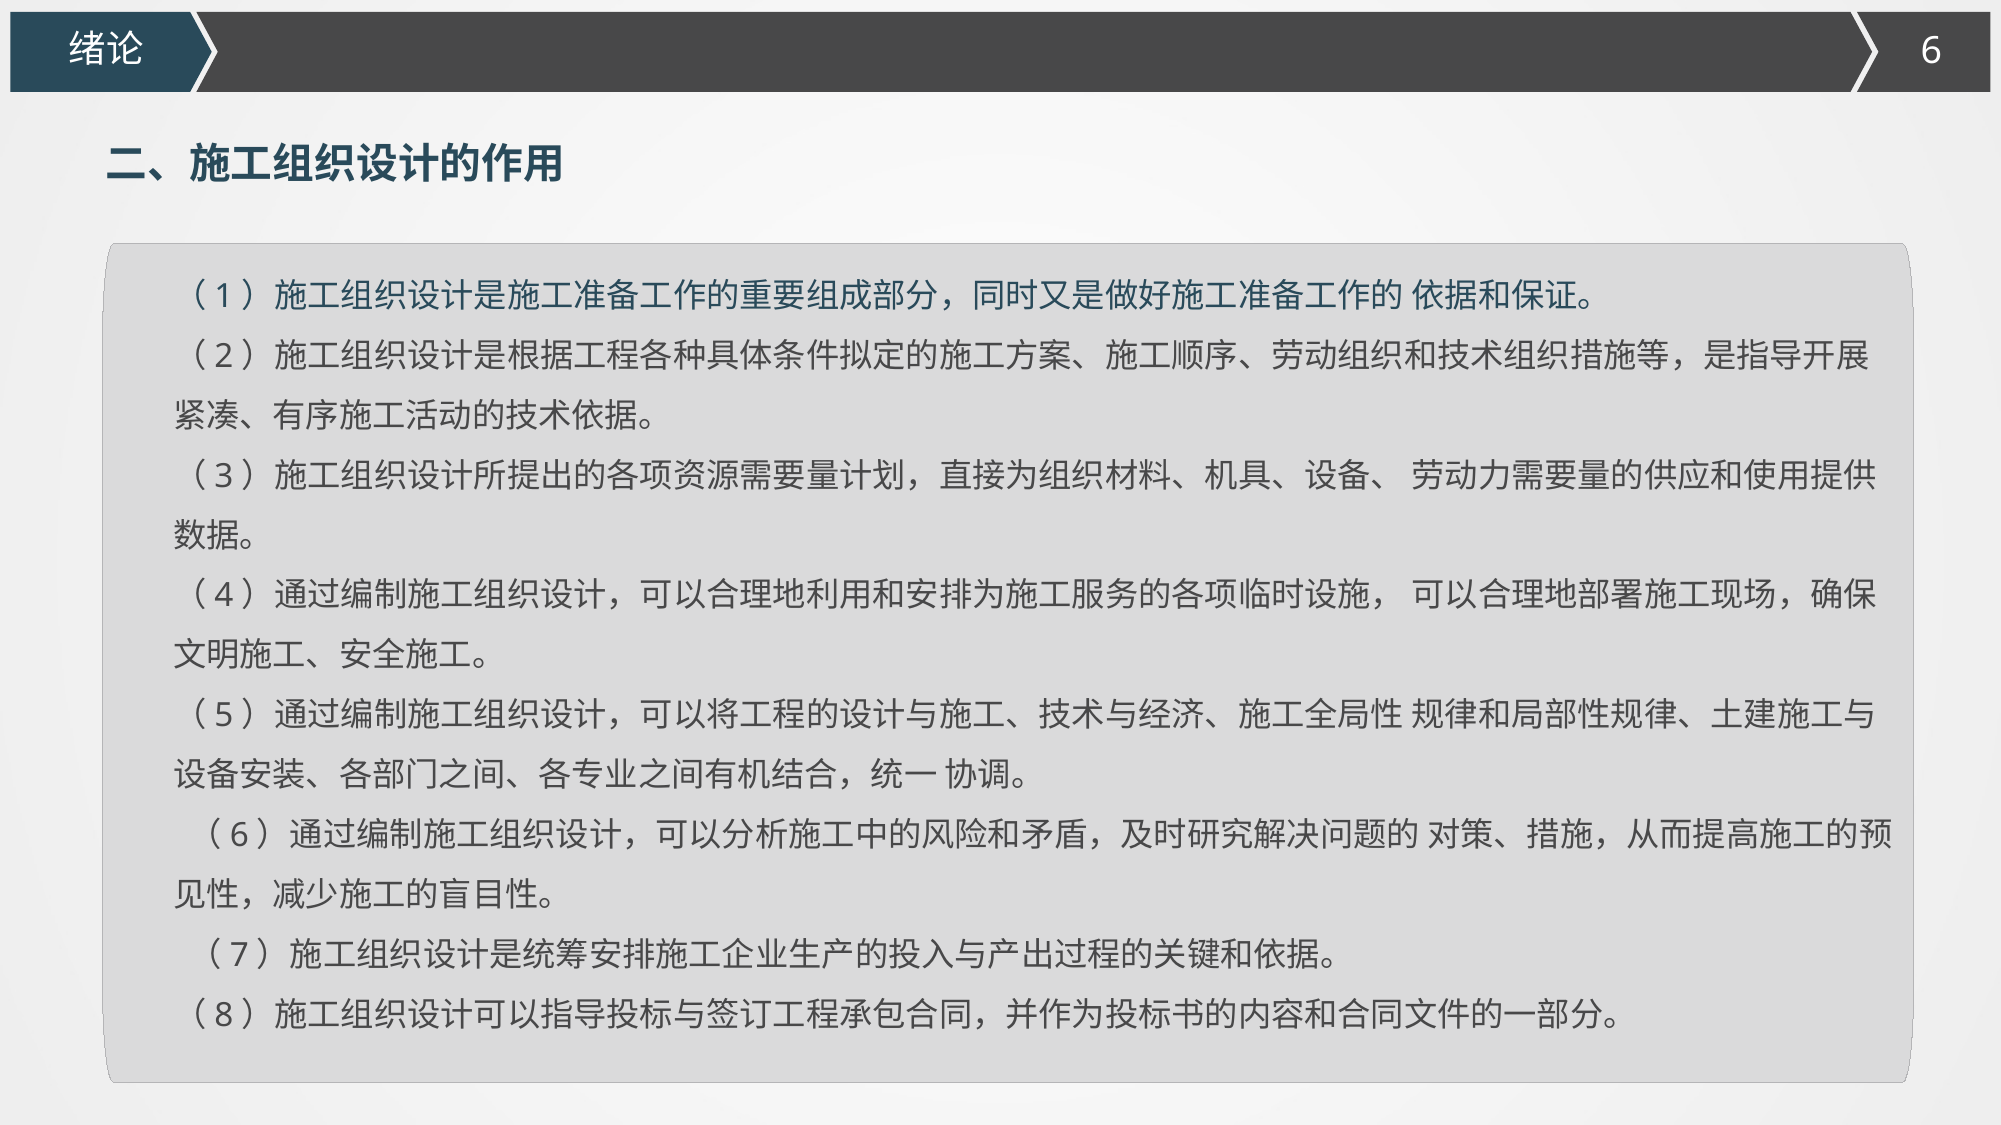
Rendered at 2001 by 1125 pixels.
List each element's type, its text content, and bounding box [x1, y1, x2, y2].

text_box [102, 243, 1906, 1083]
picture [0, 0, 2001, 1125]
text_box 绪论 [46, 17, 159, 78]
text_box 二、施工组织设计的作用 [90, 129, 741, 194]
text_box （1）施工组织设计是施工准备工作的重要组成部分，同时又是做好施工准备工作的 依据和保证。 （2）施工组织设计是根据工程各种具体条件拟定的施工方案、施工顺序、劳动组织和技术组织措施等，是指导开展紧凑、有序施工活动的技术依据。 （3）施工组织设计所提出的各项资源需要量计划，直接为组织材料、机具、设备、 劳动力需要量的供应和使用提供数据。 （4）通过编制施工组织设计，可以合理地利用和安排为施工服务的各项临时设施， 可以合理地部署施工现场，确保文明施工、安全施工。 （5）通过编制施工组织设计，可以将工程的设计与施工、技术与经济、施工全局性 规律和局部性规律、土建施工与设备安装、各部门之间、各专业之间有机结合，统一 协调。 （6）通过编制施工组织设计，可以分析施工中的风险和矛盾，及时研究解决问题的 对策、措施，从而提高施工的预见性，减少施工的盲目性。 （7）施工组织设计是统筹安排施工企业生产的投入与产出过程的关键和依据。 （8）施工组织设计可以指导投标与签订工程承包合同，并作为投标书的内容和合同文件的一部分。 [158, 246, 1914, 1125]
